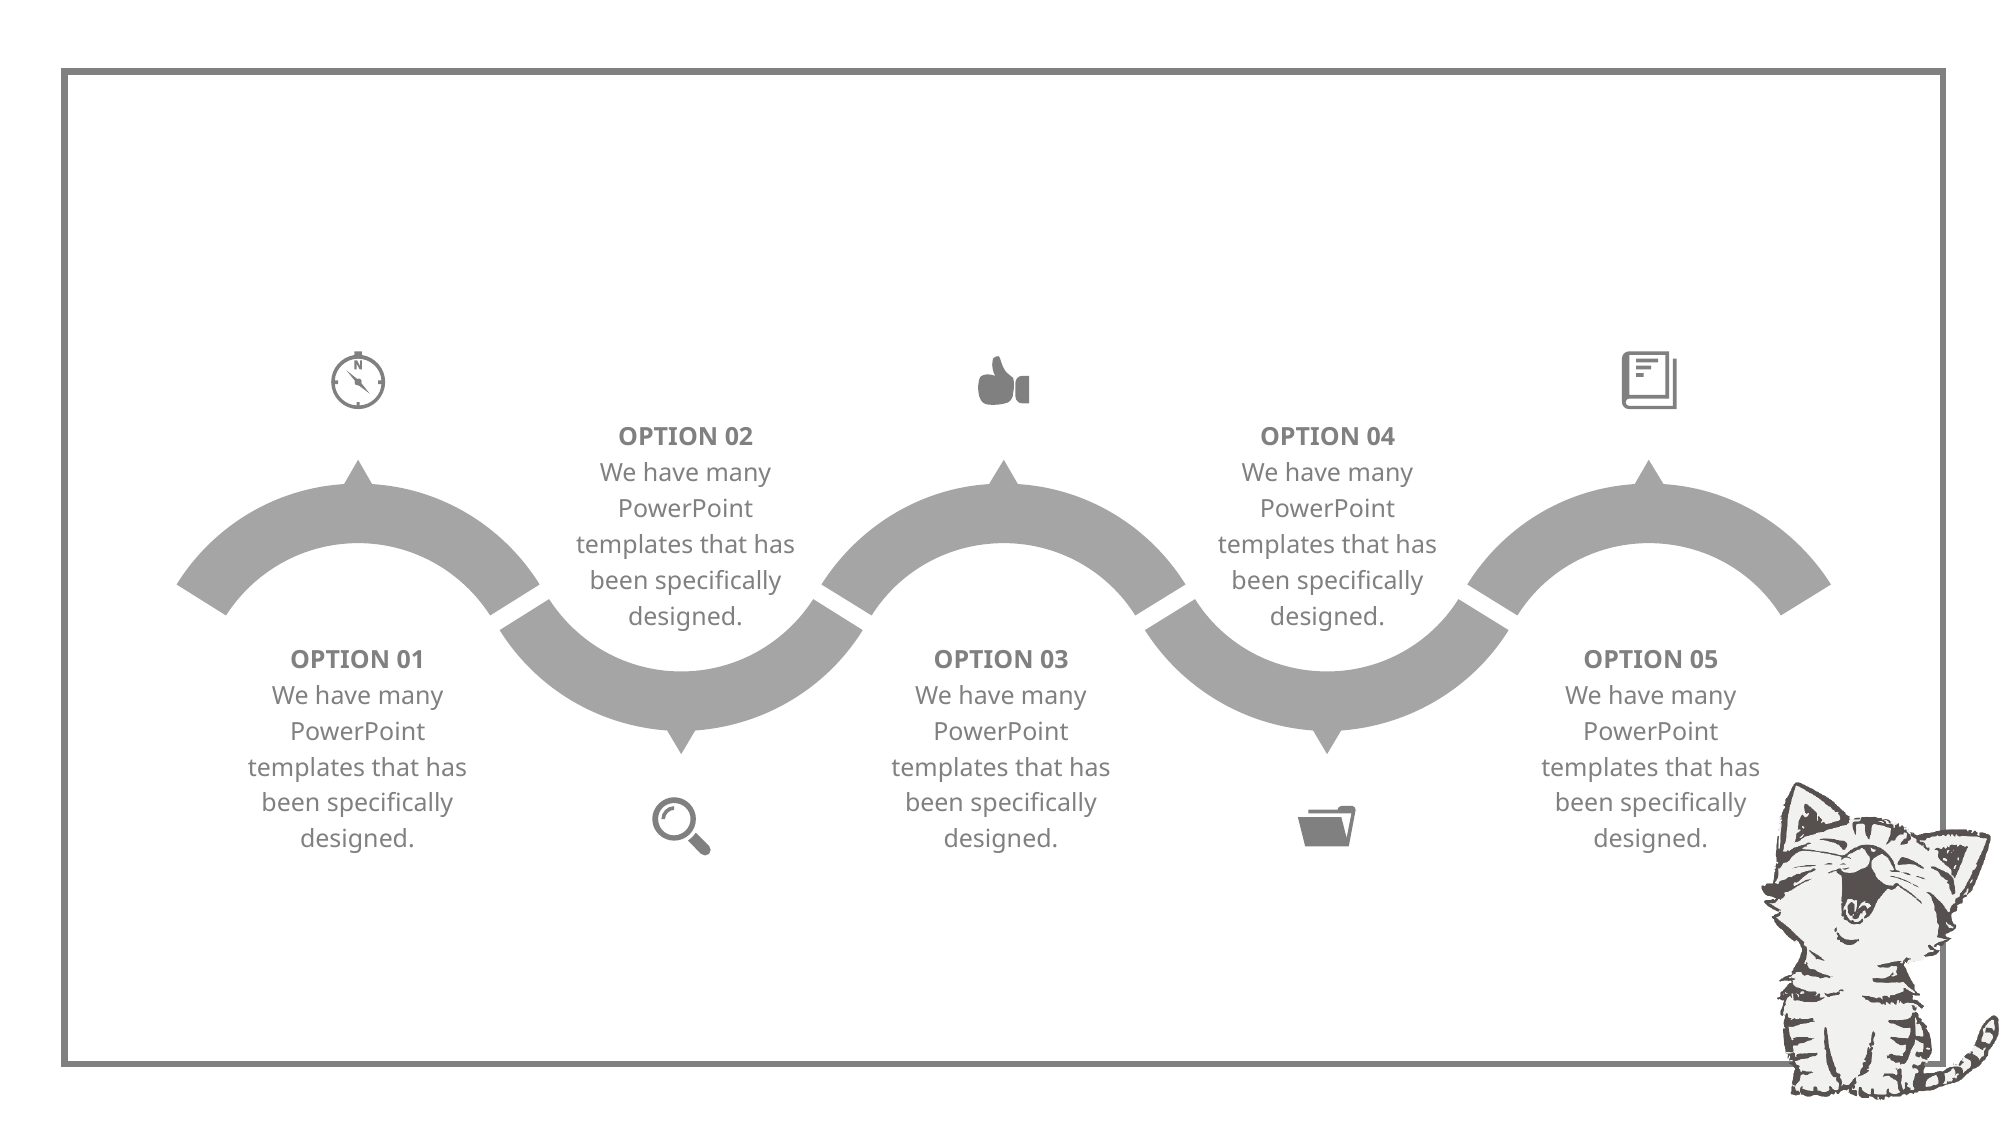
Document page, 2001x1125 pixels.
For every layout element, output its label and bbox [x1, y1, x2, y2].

text_box [64, 70, 1944, 1065]
picture [1673, 733, 2000, 1125]
text_box [176, 351, 1831, 857]
